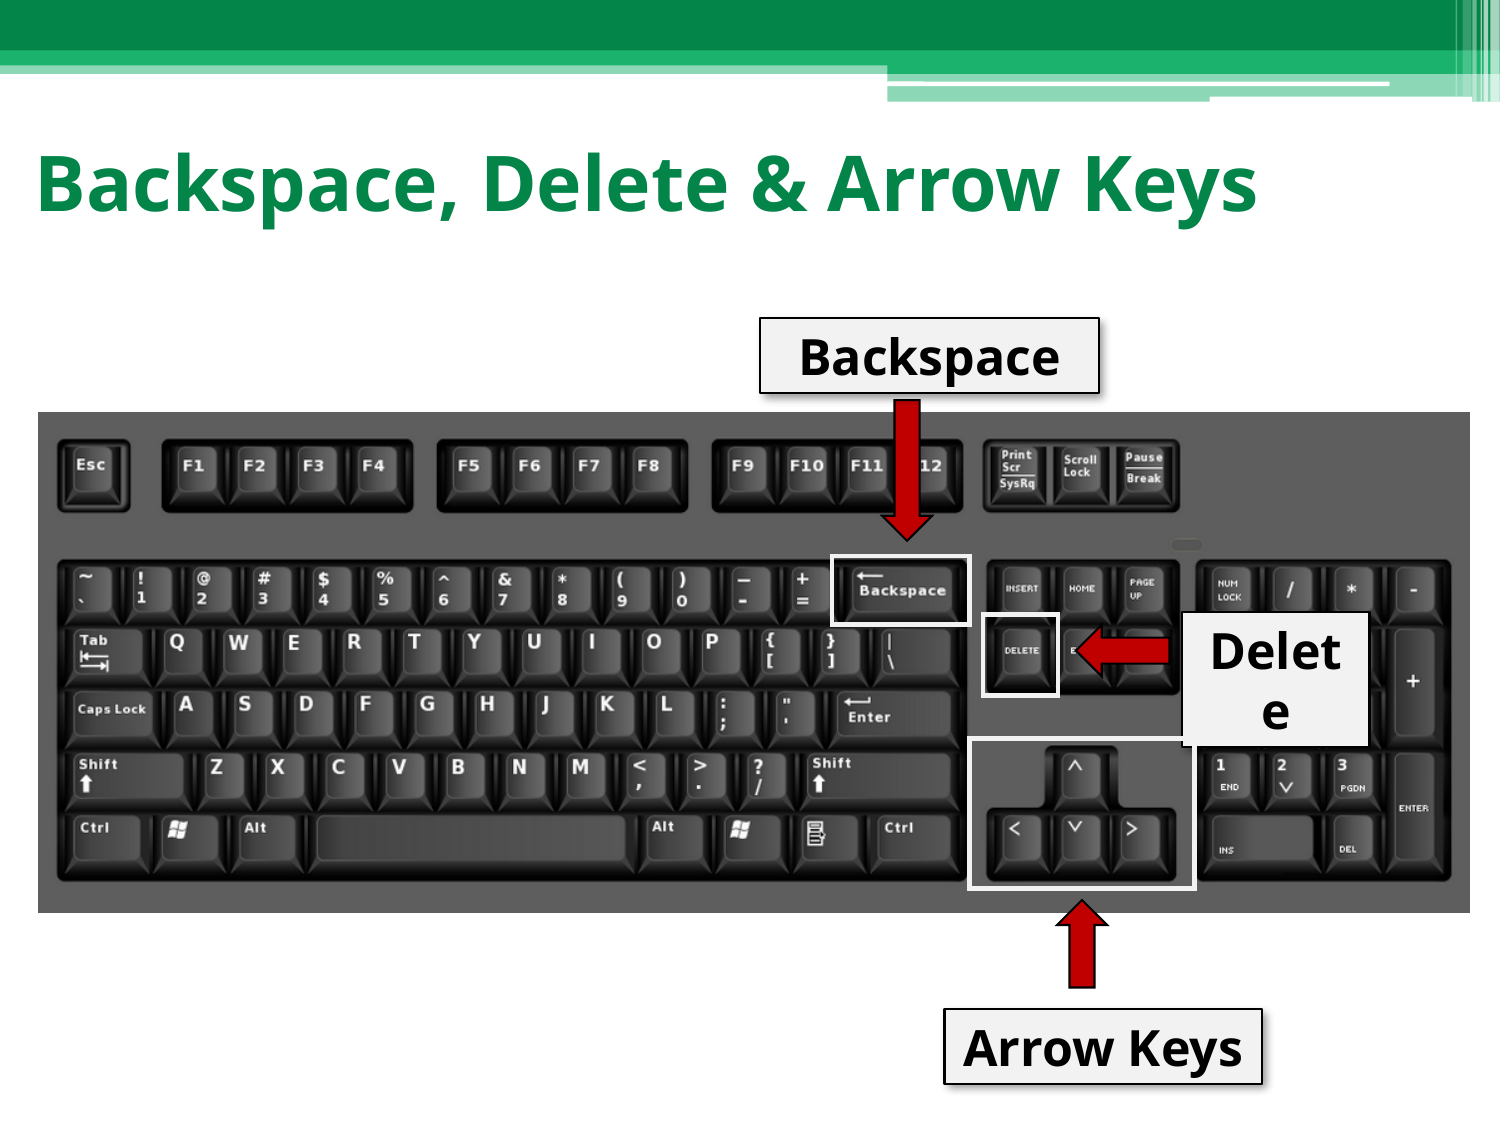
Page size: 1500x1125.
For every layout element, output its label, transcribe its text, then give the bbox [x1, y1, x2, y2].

text_box [893, 403, 921, 412]
text_box Backspace [760, 318, 1100, 394]
picture [38, 412, 1470, 913]
text_box Arrow Keys [944, 1009, 1262, 1085]
text_box [1054, 913, 1110, 989]
title Backspace, Delete & Arrow Keys [19, 94, 1470, 267]
